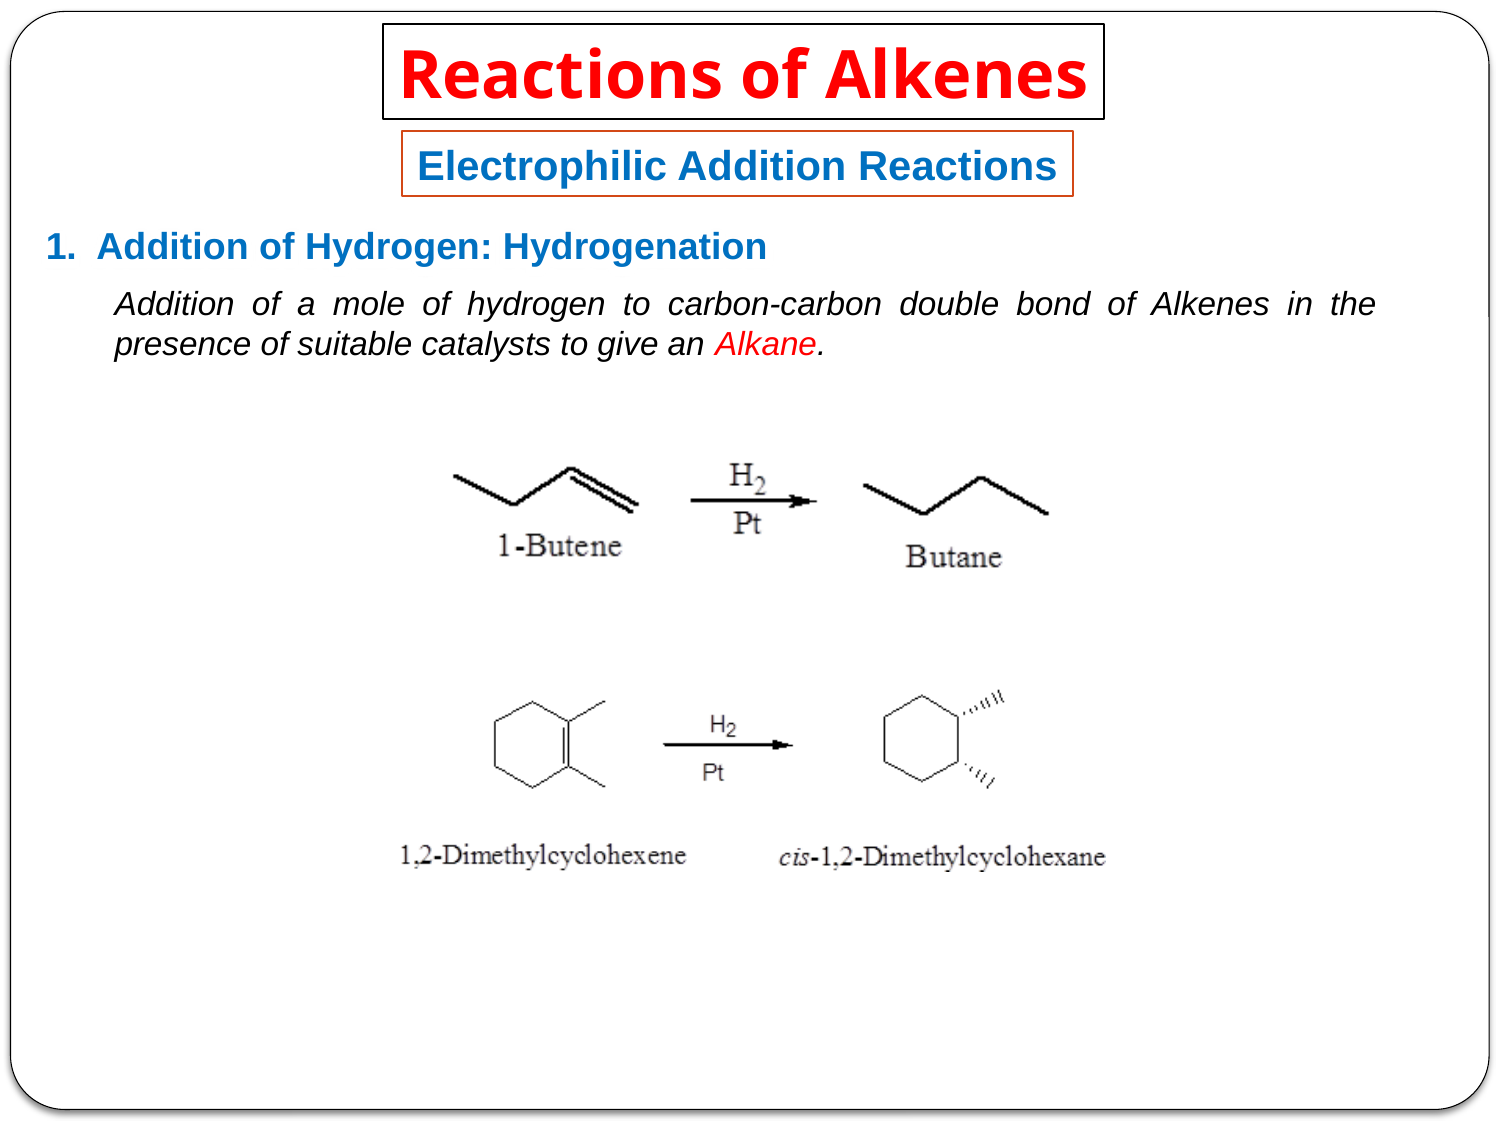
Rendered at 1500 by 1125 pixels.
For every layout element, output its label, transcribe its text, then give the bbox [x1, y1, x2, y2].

text_box Electrophilic Addition Reactions [401, 130, 1074, 197]
picture [449, 459, 1051, 576]
text_box 1. Addition of Hydrogen: Hydrogenation [24, 214, 801, 275]
text_box Addition of a mole of hydrogen to carbon-carbon double bond of Alkenes in the presence of suitable catalysts to give an Alkane. [99, 274, 1394, 370]
picture [399, 687, 1106, 873]
text_box Reactions of Alkenes [382, 23, 1105, 120]
